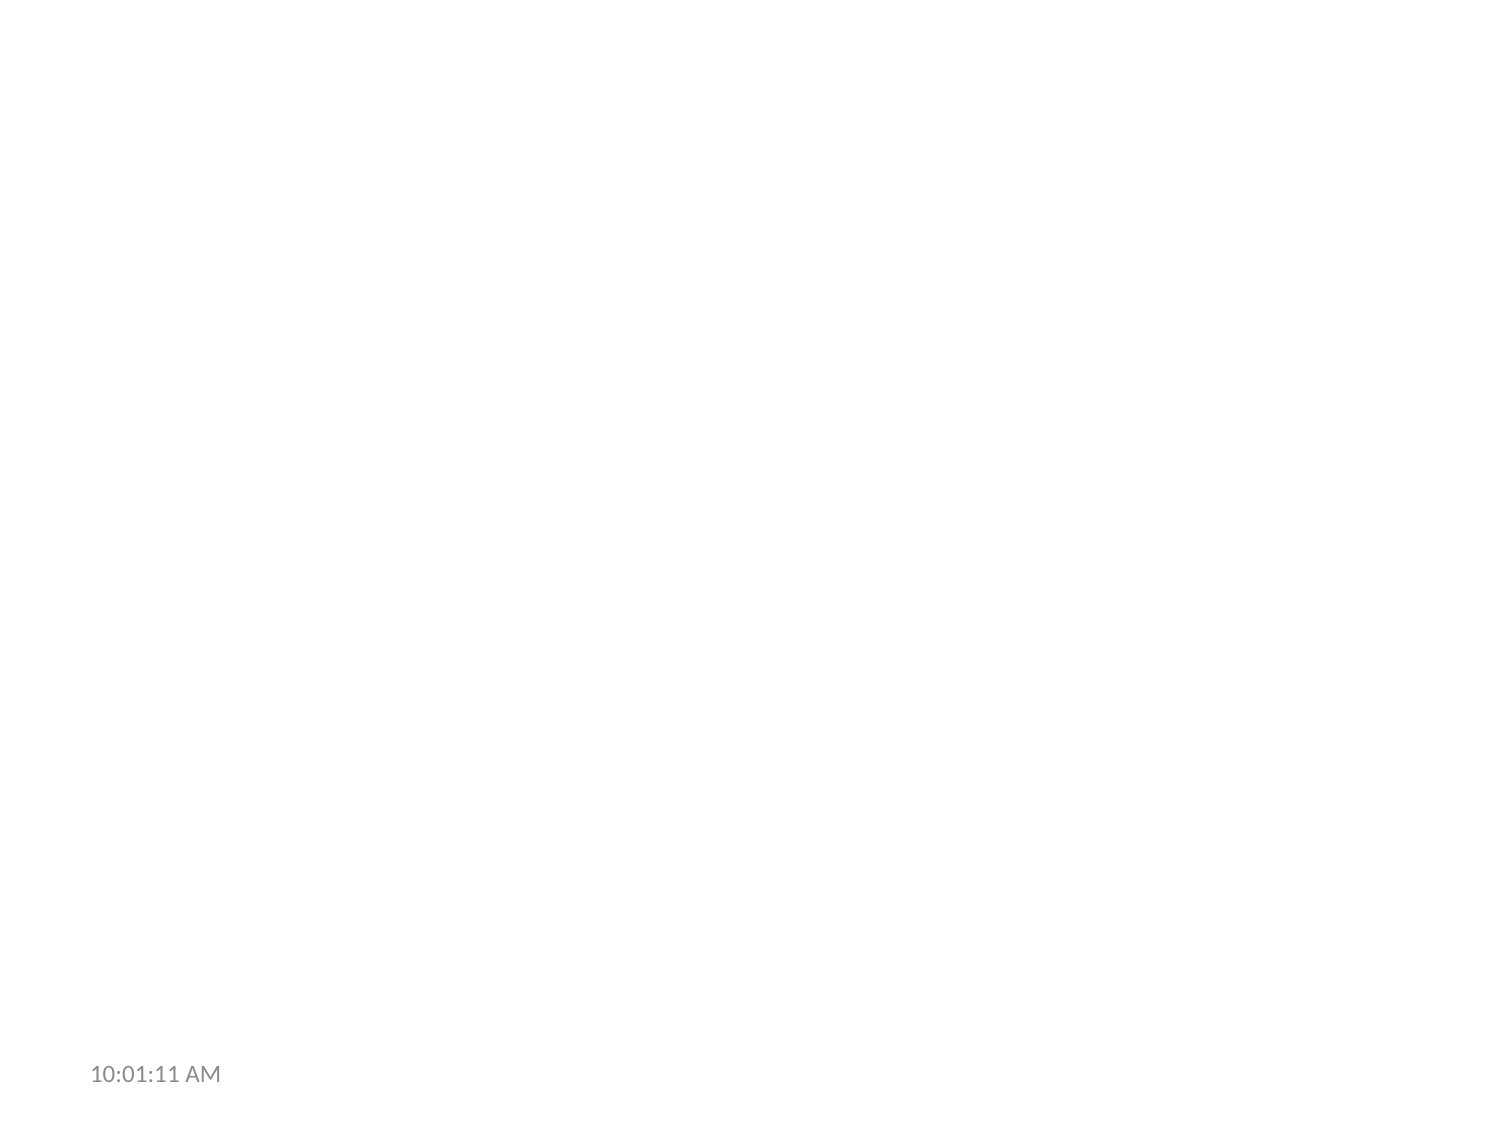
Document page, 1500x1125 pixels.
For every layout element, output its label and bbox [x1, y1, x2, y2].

slide_number [75, 1042, 425, 1103]
